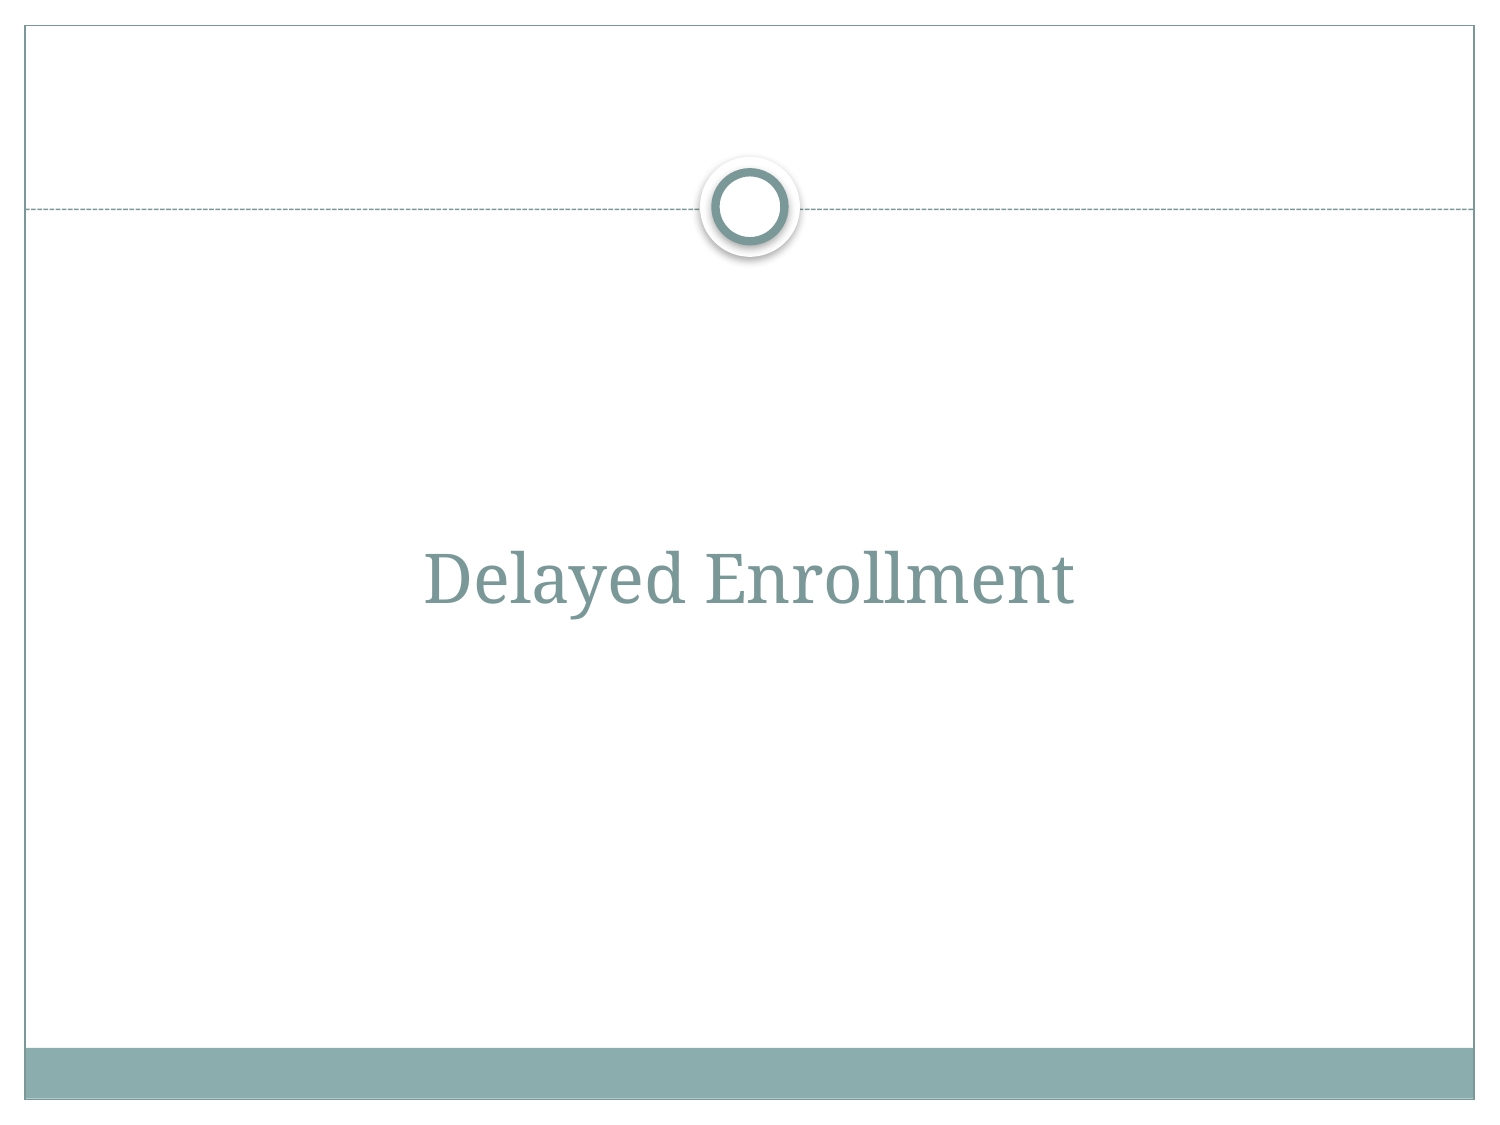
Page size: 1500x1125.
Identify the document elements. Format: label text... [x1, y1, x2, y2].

title Delayed Enrollment [50, 500, 1450, 625]
